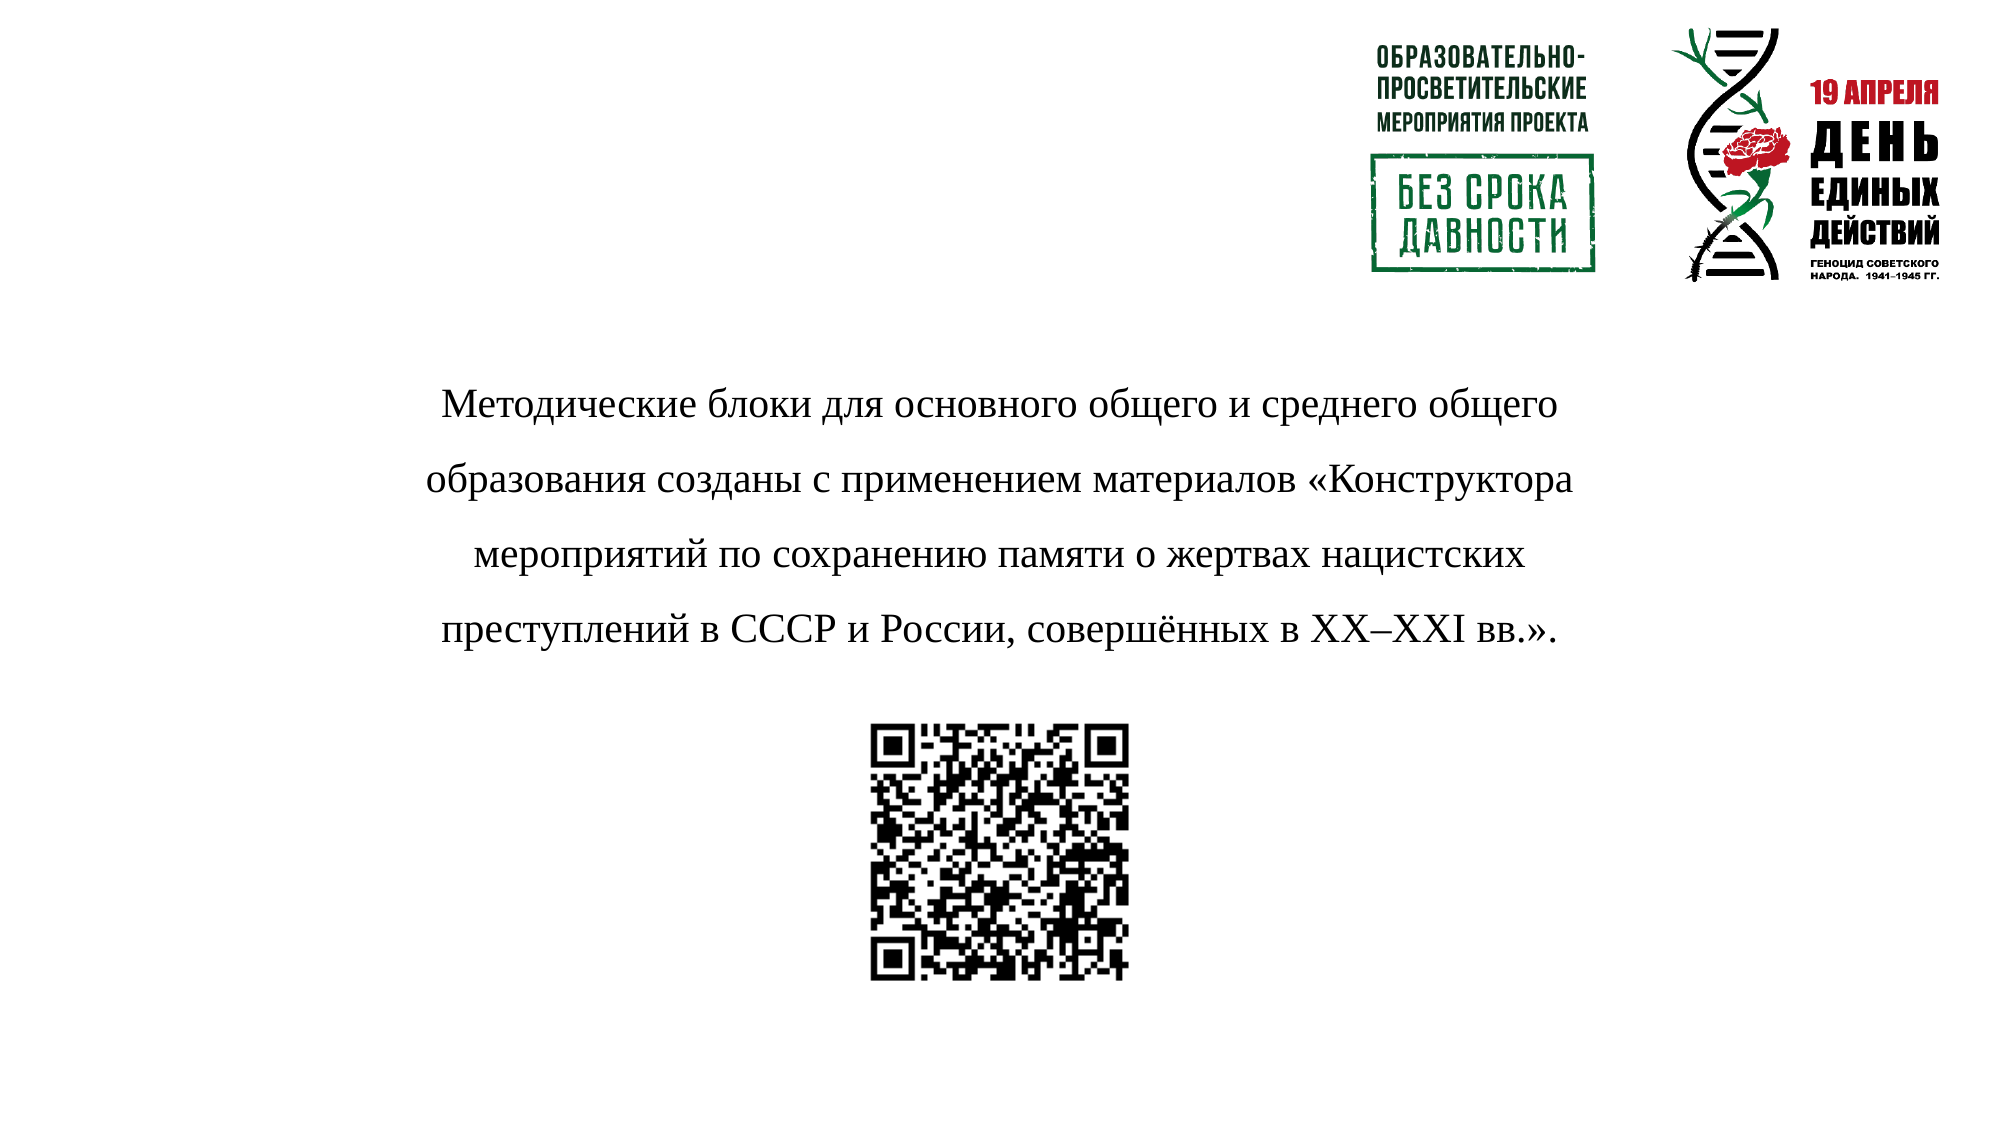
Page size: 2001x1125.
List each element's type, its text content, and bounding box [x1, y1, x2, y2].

text_box Методические блоки для основного общего и среднего общего образования созданы с применением материалов «Конструктора мероприятий по сохранению памяти о жертвах нацистских преступлений в СССР и России, совершённых в ХХ–ХХI вв.». [340, 343, 1660, 659]
picture [1326, 0, 2000, 311]
picture [846, 699, 1154, 1006]
